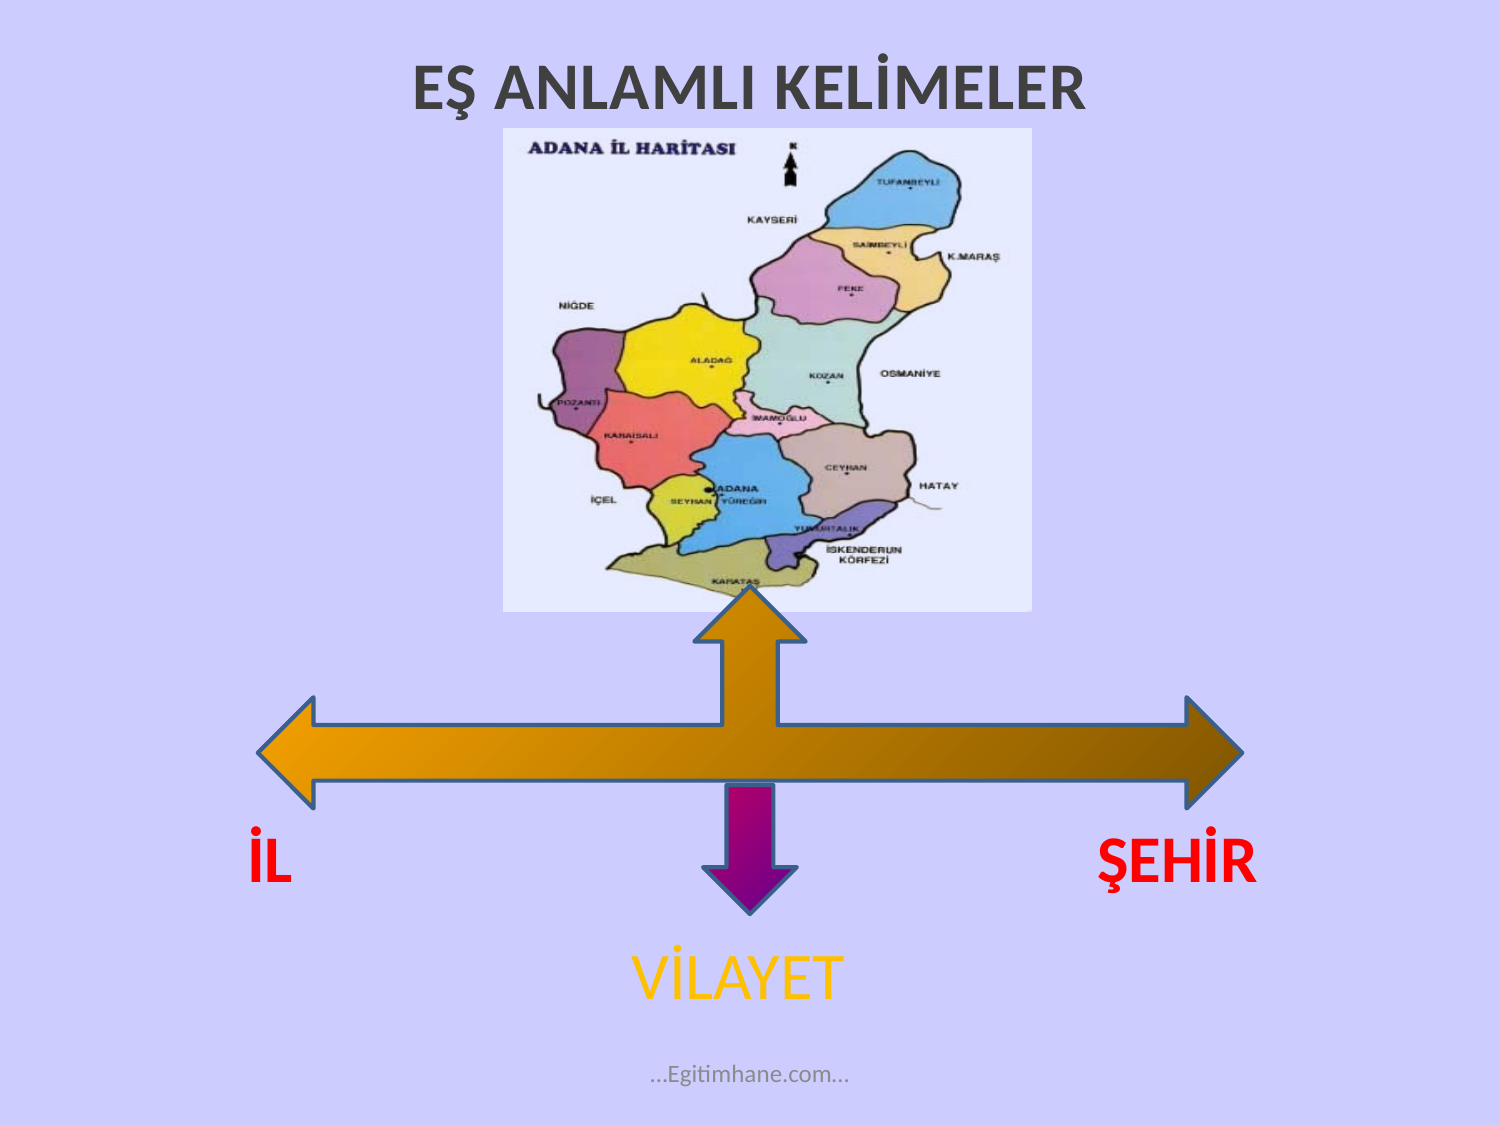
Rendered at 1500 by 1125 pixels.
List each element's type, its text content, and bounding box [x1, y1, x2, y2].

footer …Egitimhane.com… [512, 1042, 988, 1103]
text_box İL [187, 808, 551, 904]
text_box VİLAYET [597, 925, 879, 1021]
picture [503, 128, 1032, 612]
text_box [701, 783, 799, 917]
text_box ŞEHİR [996, 808, 1360, 904]
text_box [255, 624, 1245, 811]
text_box EŞ ANLAMLI KELİMELER [234, 35, 1266, 130]
